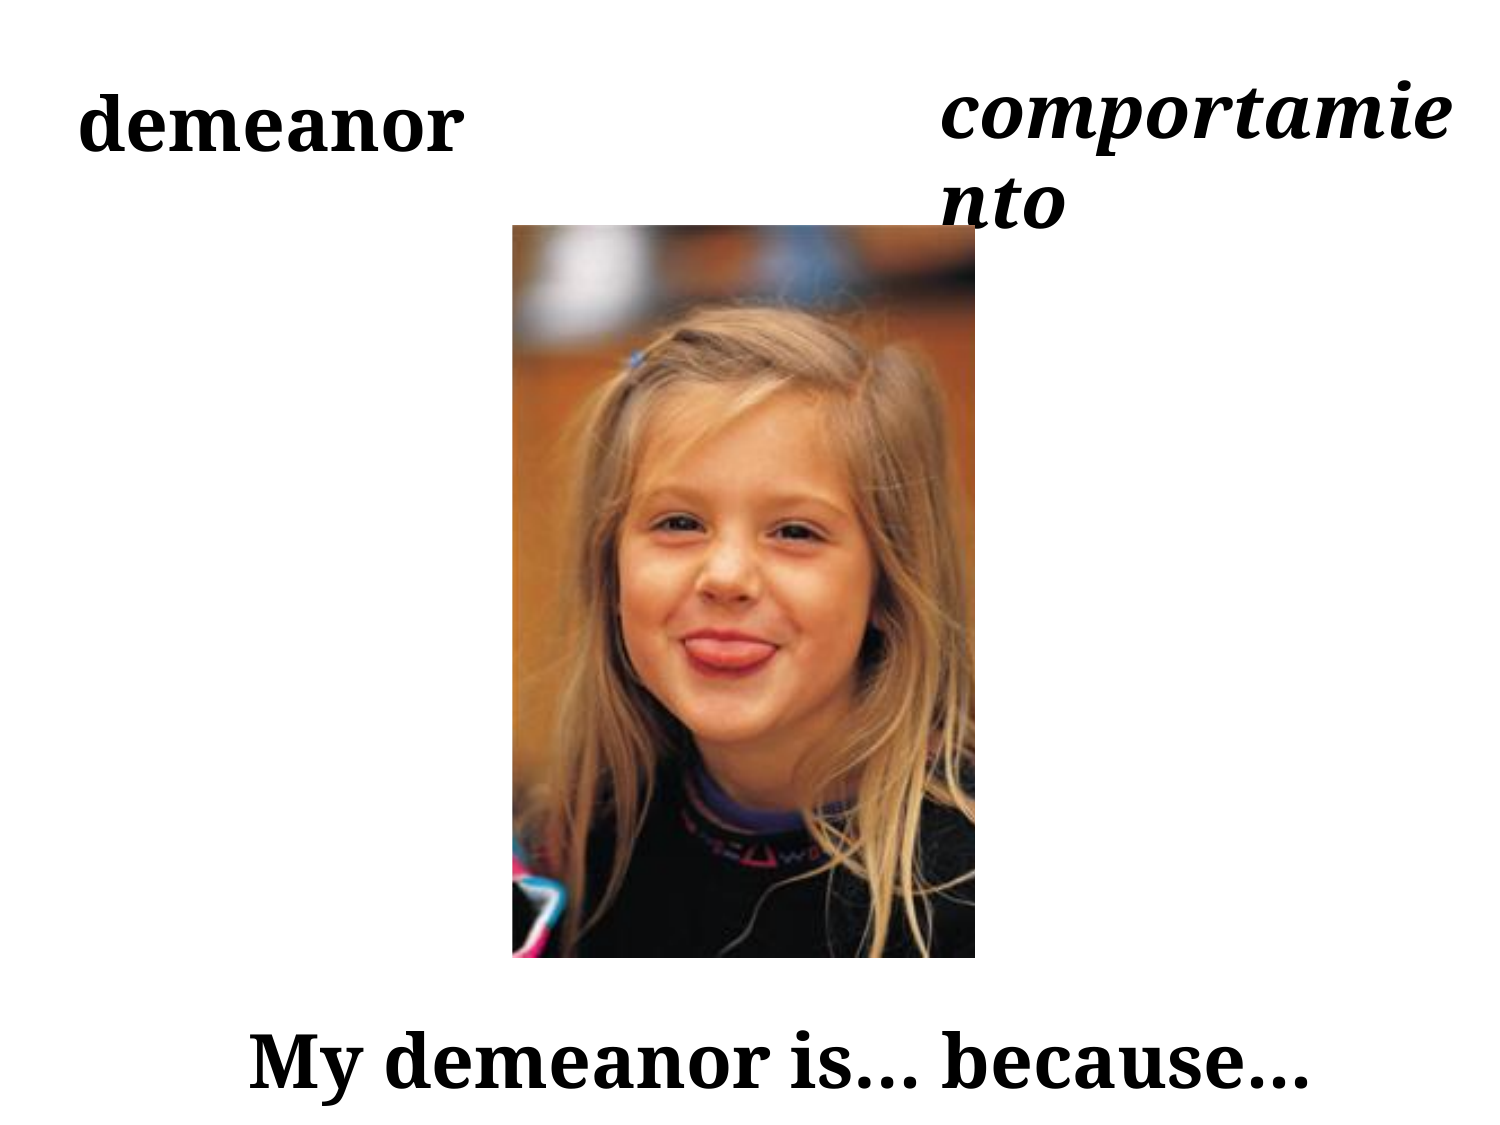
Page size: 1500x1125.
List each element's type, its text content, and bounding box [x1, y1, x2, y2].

picture [512, 224, 976, 958]
text_box comportamiento [924, 56, 1500, 252]
text_box My demeanor is… because... [87, 1006, 1475, 1112]
text_box demeanor [62, 68, 488, 174]
